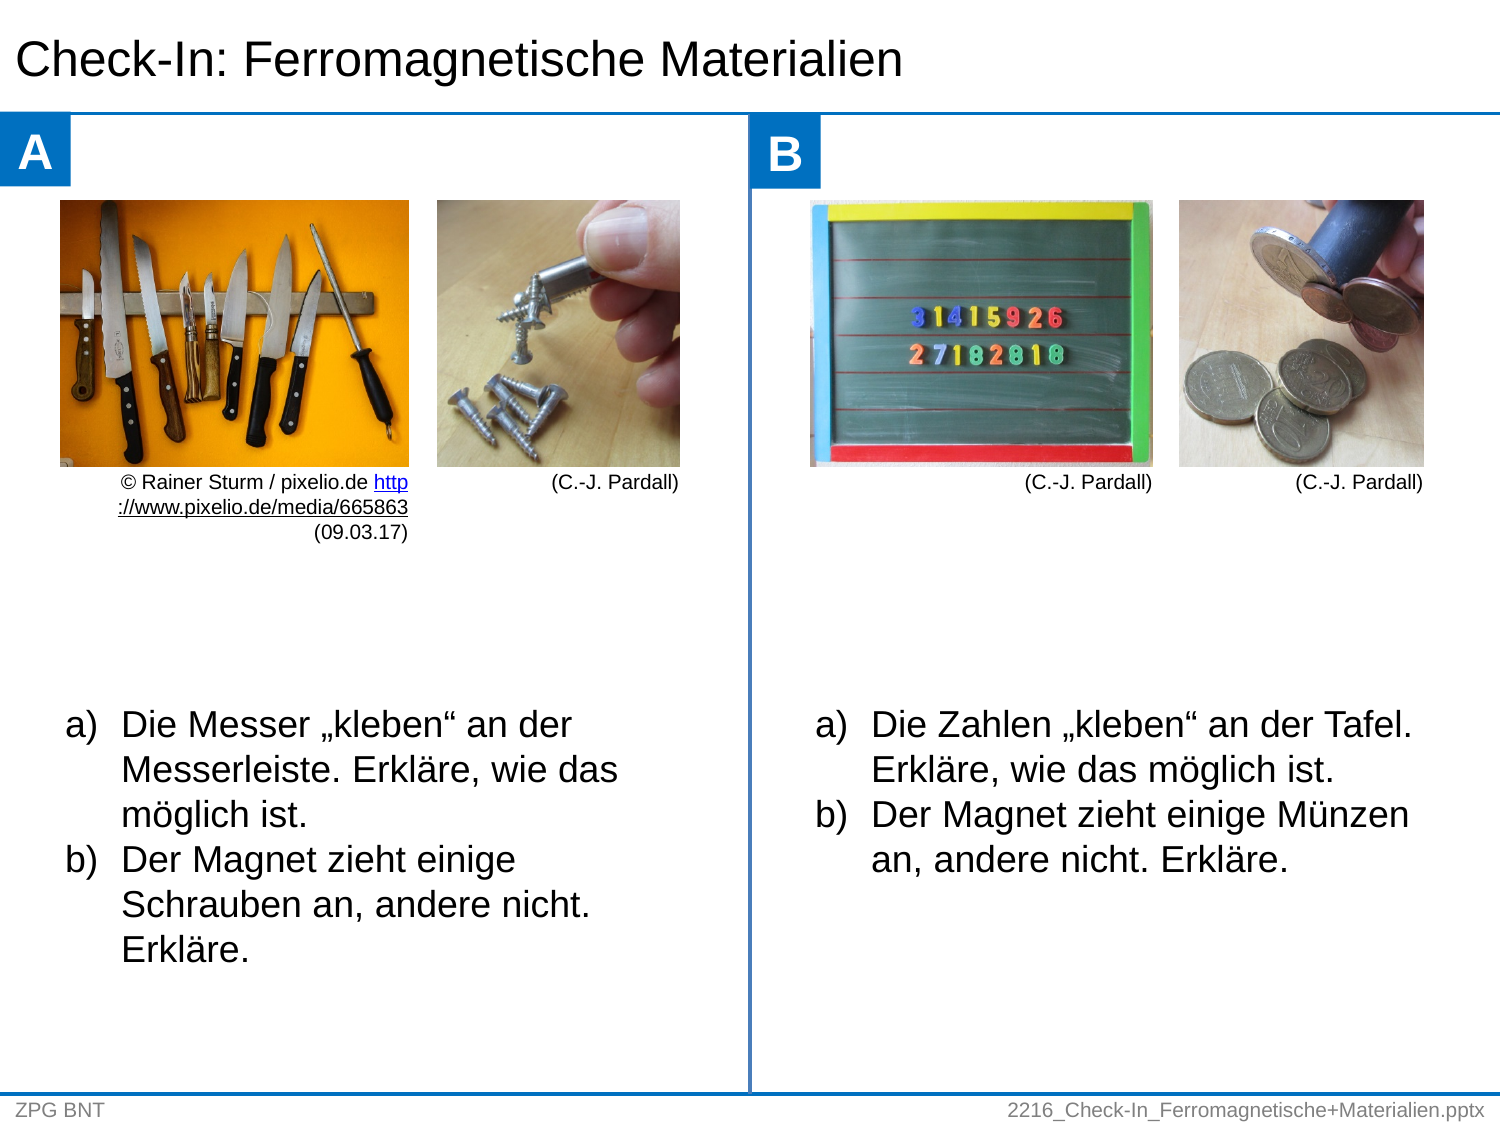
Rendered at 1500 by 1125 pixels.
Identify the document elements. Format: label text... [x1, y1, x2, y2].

text_box B [751, 114, 821, 189]
text_box Die Messer „kleben“ an der Messerleiste. Erkläre, wie das möglich ist. Der Magnet zieht einige Schrauben an, andere nicht. Erkläre. [50, 692, 700, 978]
slide_number 2216_Check-In_Ferromagnetische+Materialien.pptx [986, 1094, 1500, 1125]
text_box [60, 200, 680, 551]
text_box Die Zahlen „kleben“ an der Tafel. Erkläre, wie das möglich ist. Der Magnet zieht einige Münzen an, andere nicht. Erkläre. [800, 692, 1450, 888]
title Check-In: Ferromagnetische Materialien [0, 0, 1500, 114]
text_box A [0, 111, 71, 187]
slide_number ZPG BNT [0, 1094, 408, 1125]
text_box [810, 200, 1424, 501]
